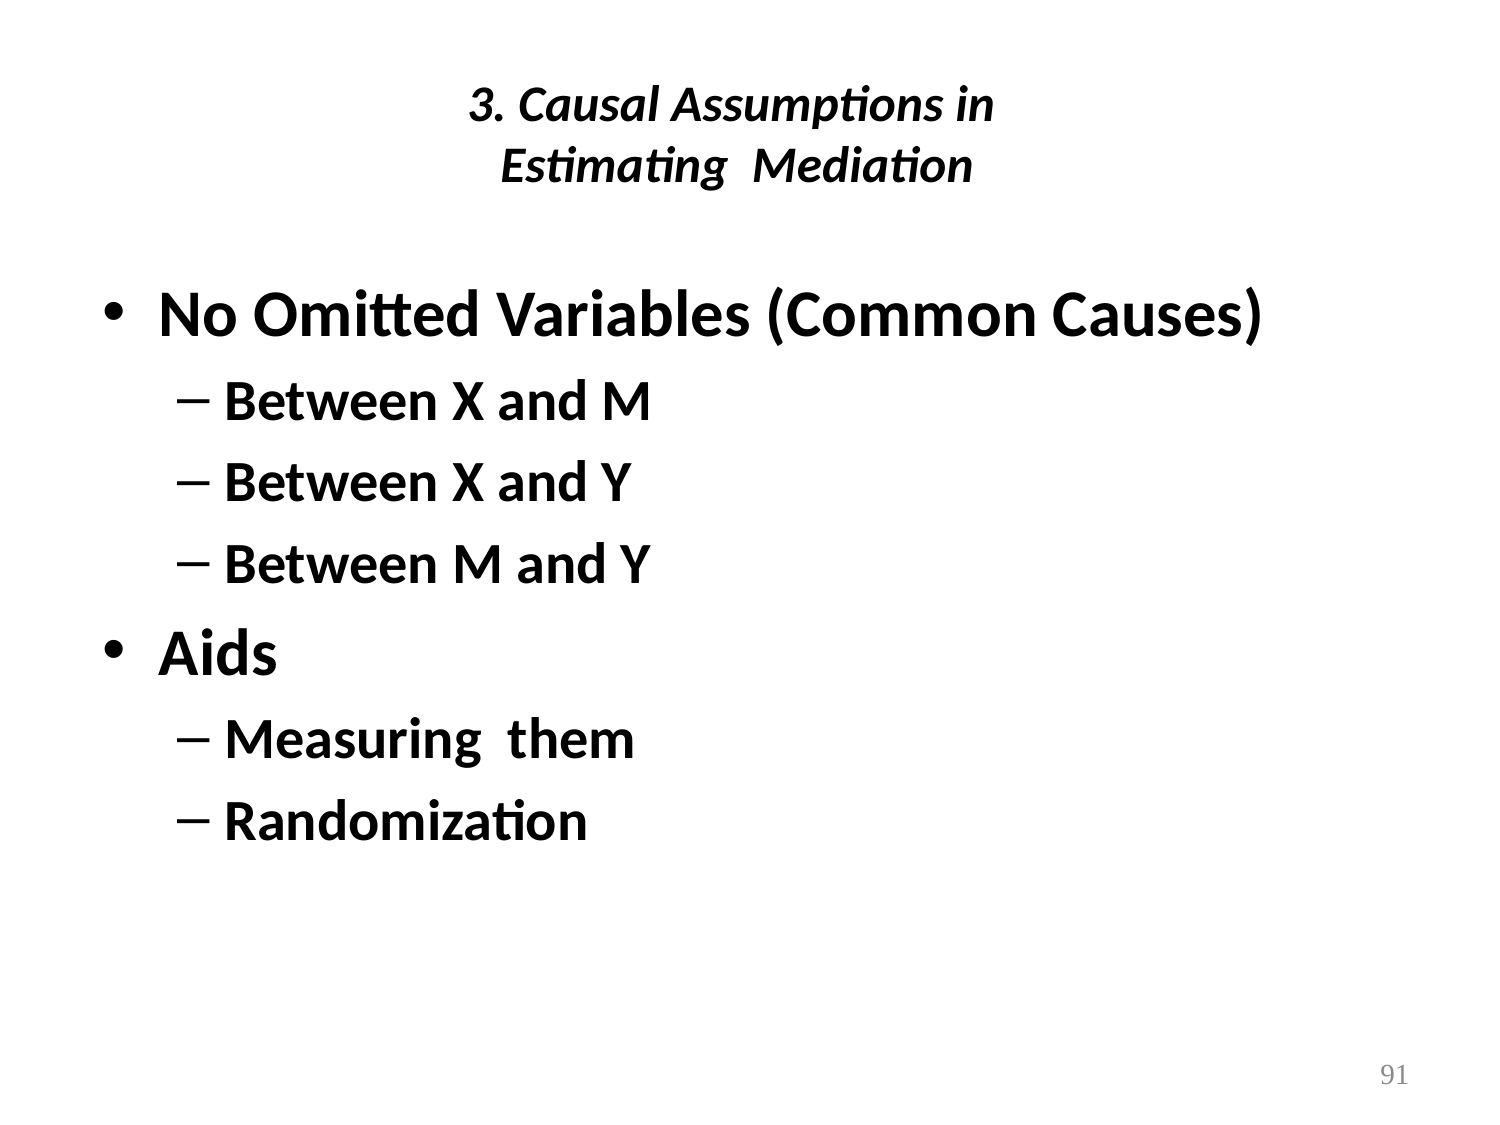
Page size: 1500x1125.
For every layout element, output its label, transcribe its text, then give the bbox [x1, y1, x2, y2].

title 3. Causal Assumptions in Estimating Mediation [99, 62, 1375, 262]
slide_number 91 [1074, 1042, 1425, 1103]
list No Omitted Variables (Common Causes) Between X and M Between X and Y Between M and Y Aids Measuring them Randomization [87, 262, 1413, 1088]
